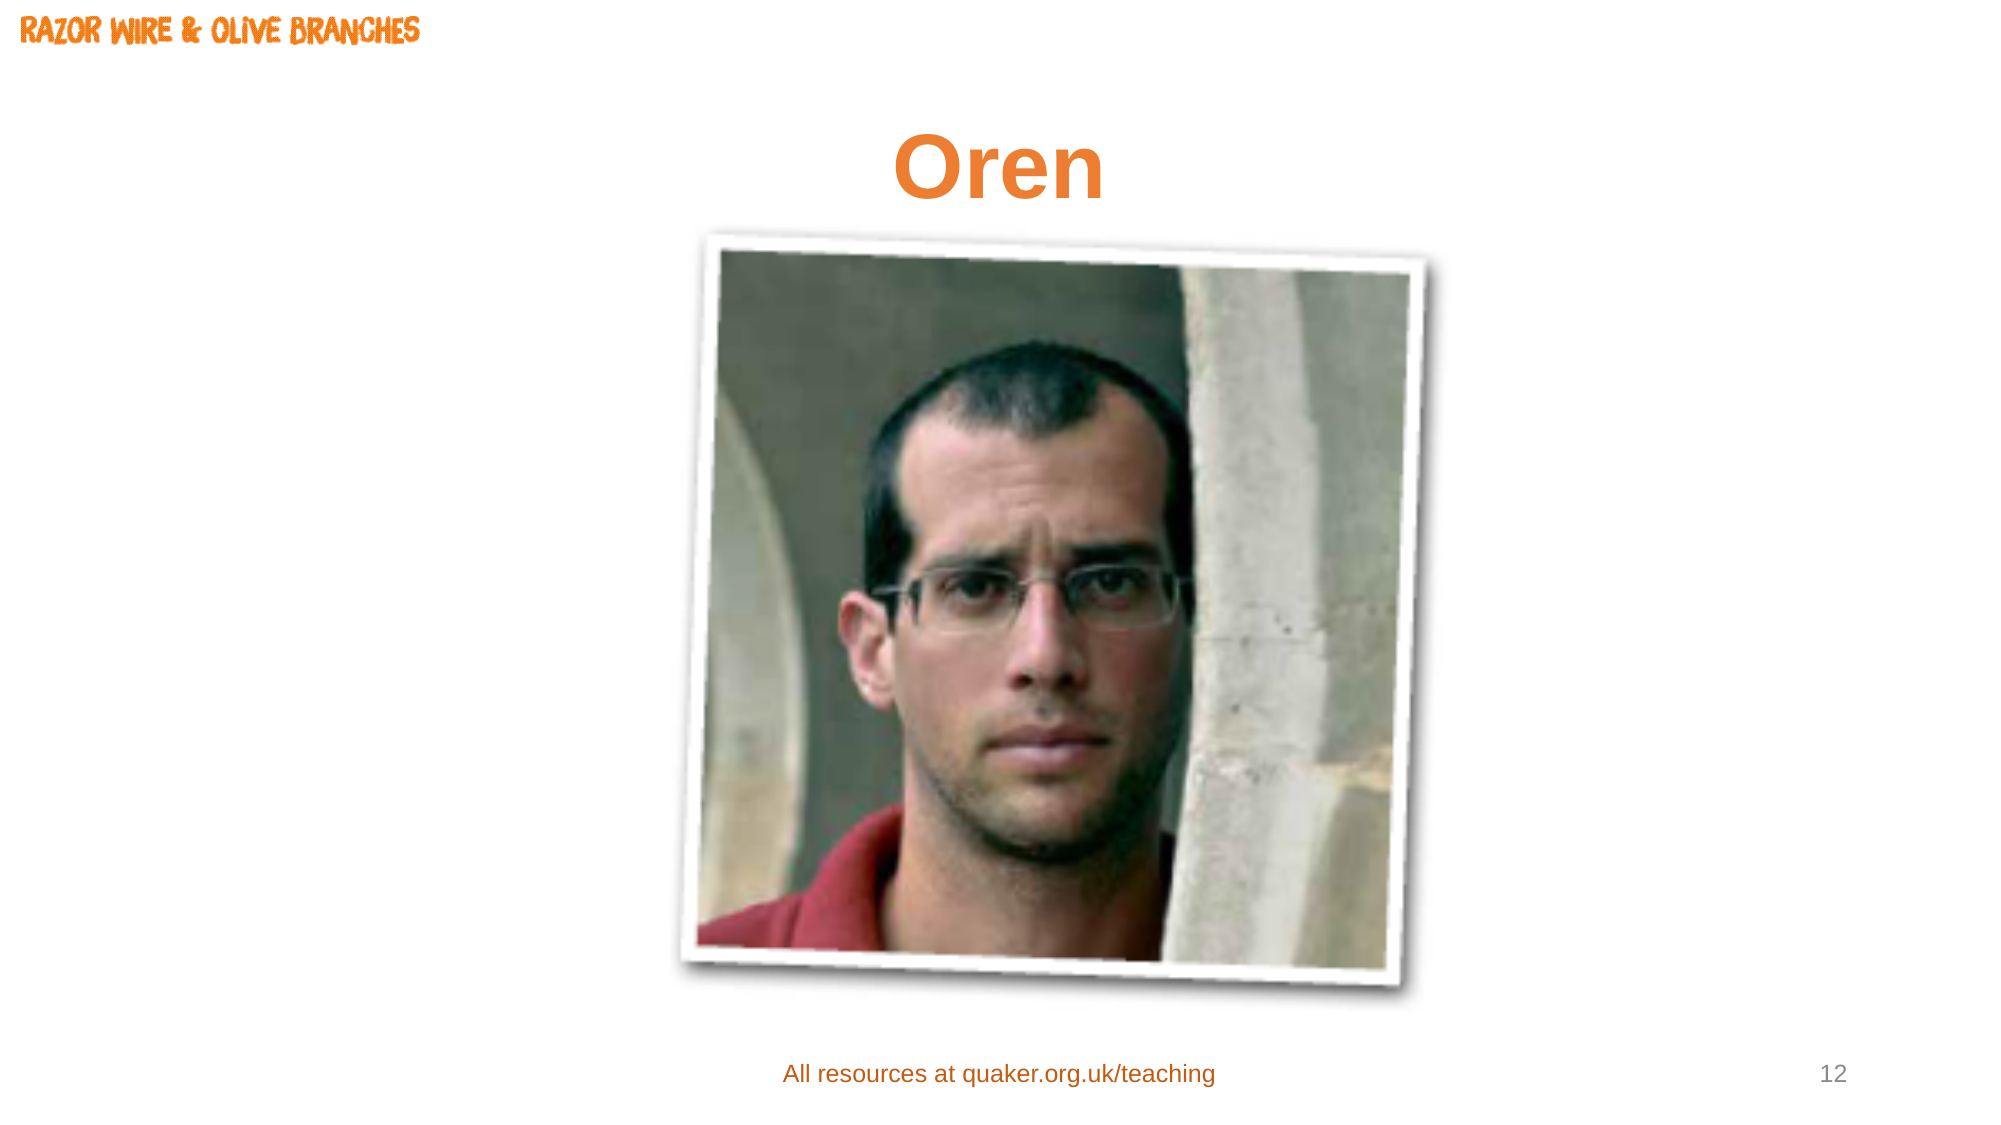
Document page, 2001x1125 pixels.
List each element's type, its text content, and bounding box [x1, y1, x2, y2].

title Oren [137, 59, 1863, 278]
footer All resources at quaker.org.uk/teaching [662, 1043, 1338, 1103]
slide_number 12 [1412, 1042, 1863, 1103]
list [662, 199, 1475, 1043]
